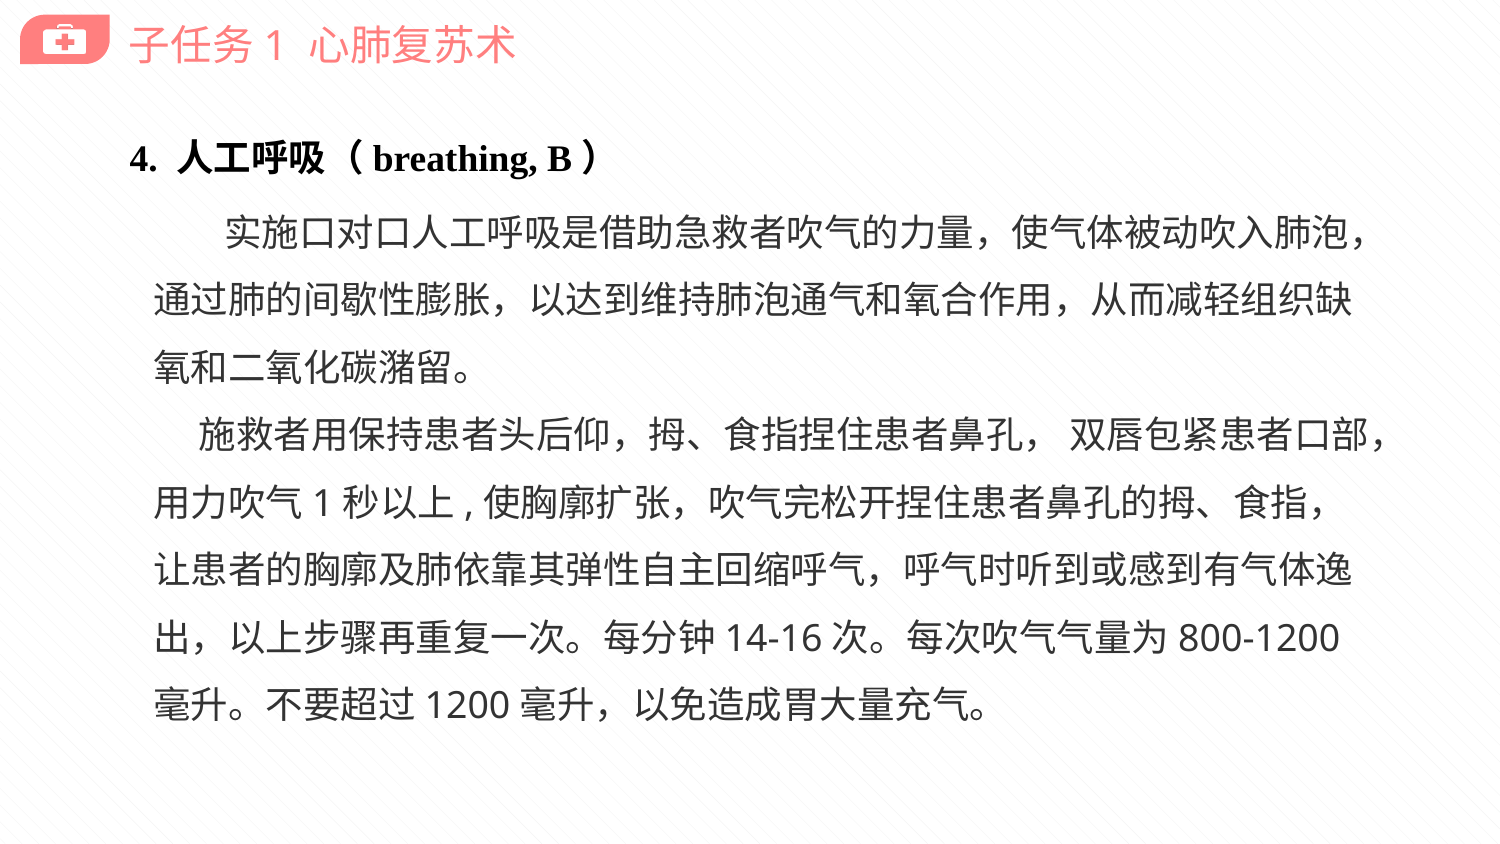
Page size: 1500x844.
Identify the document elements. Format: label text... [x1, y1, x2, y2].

text_box 4. 人工呼吸（breathing, B） [64, 101, 815, 187]
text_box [19, 11, 863, 78]
text_box 实施口对口人工呼吸是借助急救者吹气的力量，使气体被动吹入肺泡，通过肺的间歇性膨胀，以达到维持肺泡通气和氧合作用，从而减轻组织缺氧和二氧化碳潴留。 施救者用保持患者头后仰，拇、食指捏住患者鼻孔， 双唇包紧患者口部，用力吹气1秒以上,使胸廓扩张，吹气完松开捏住患者鼻孔的拇、食指，让患者的胸廓及肺依靠其弹性自主回缩呼气，呼气时听到或感到有气体逸出，以上步骤再重复一次。每分钟14-16次。每次吹气气量为800-1200毫升。不要超过1200毫升，以免造成胃大量充气。 [138, 178, 1390, 734]
